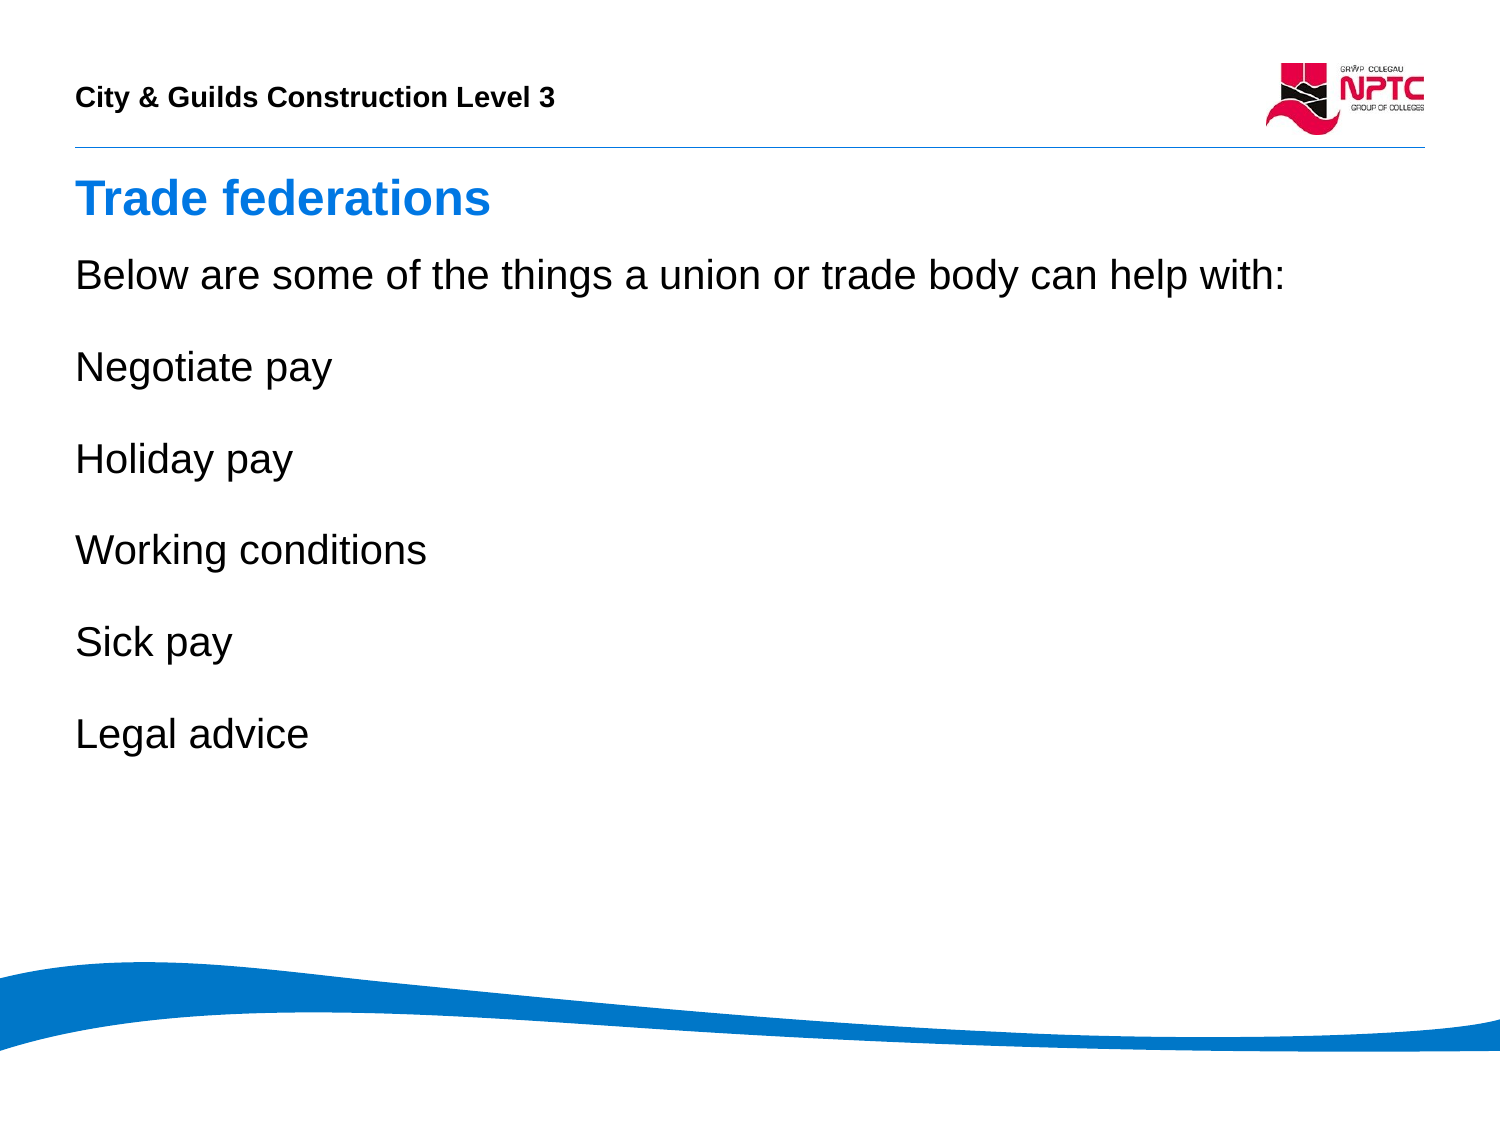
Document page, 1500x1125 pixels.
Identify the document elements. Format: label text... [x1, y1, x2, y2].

title Trade federations [74, 165, 1426, 229]
list Below are some of the things a union or trade body can help with: Negotiate pay Holiday pay Working conditions Sick pay Legal advice [74, 247, 1426, 946]
picture [1266, 63, 1424, 135]
